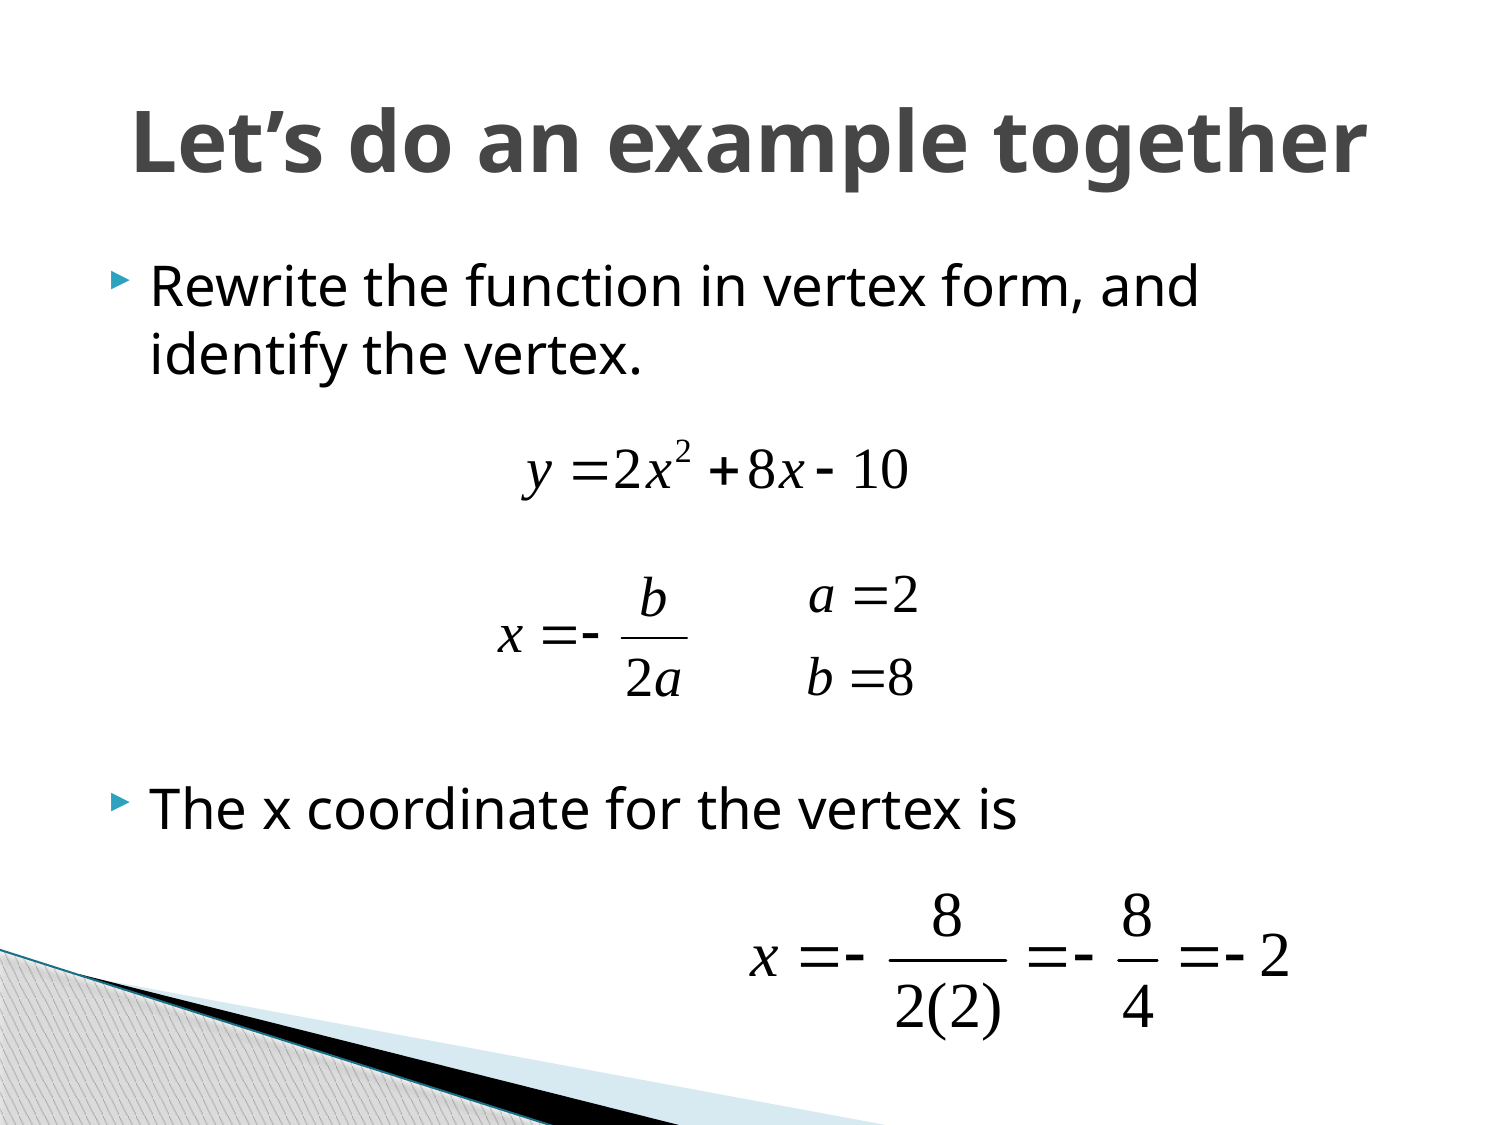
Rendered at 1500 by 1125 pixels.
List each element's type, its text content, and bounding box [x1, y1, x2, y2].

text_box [487, 562, 701, 710]
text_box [737, 874, 1301, 1052]
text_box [512, 424, 921, 513]
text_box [799, 562, 929, 710]
title Let’s do an example together [75, 45, 1425, 233]
list Rewrite the function in vertex form, and identify the vertex. The x coordinate for the vertex is [74, 242, 1426, 986]
